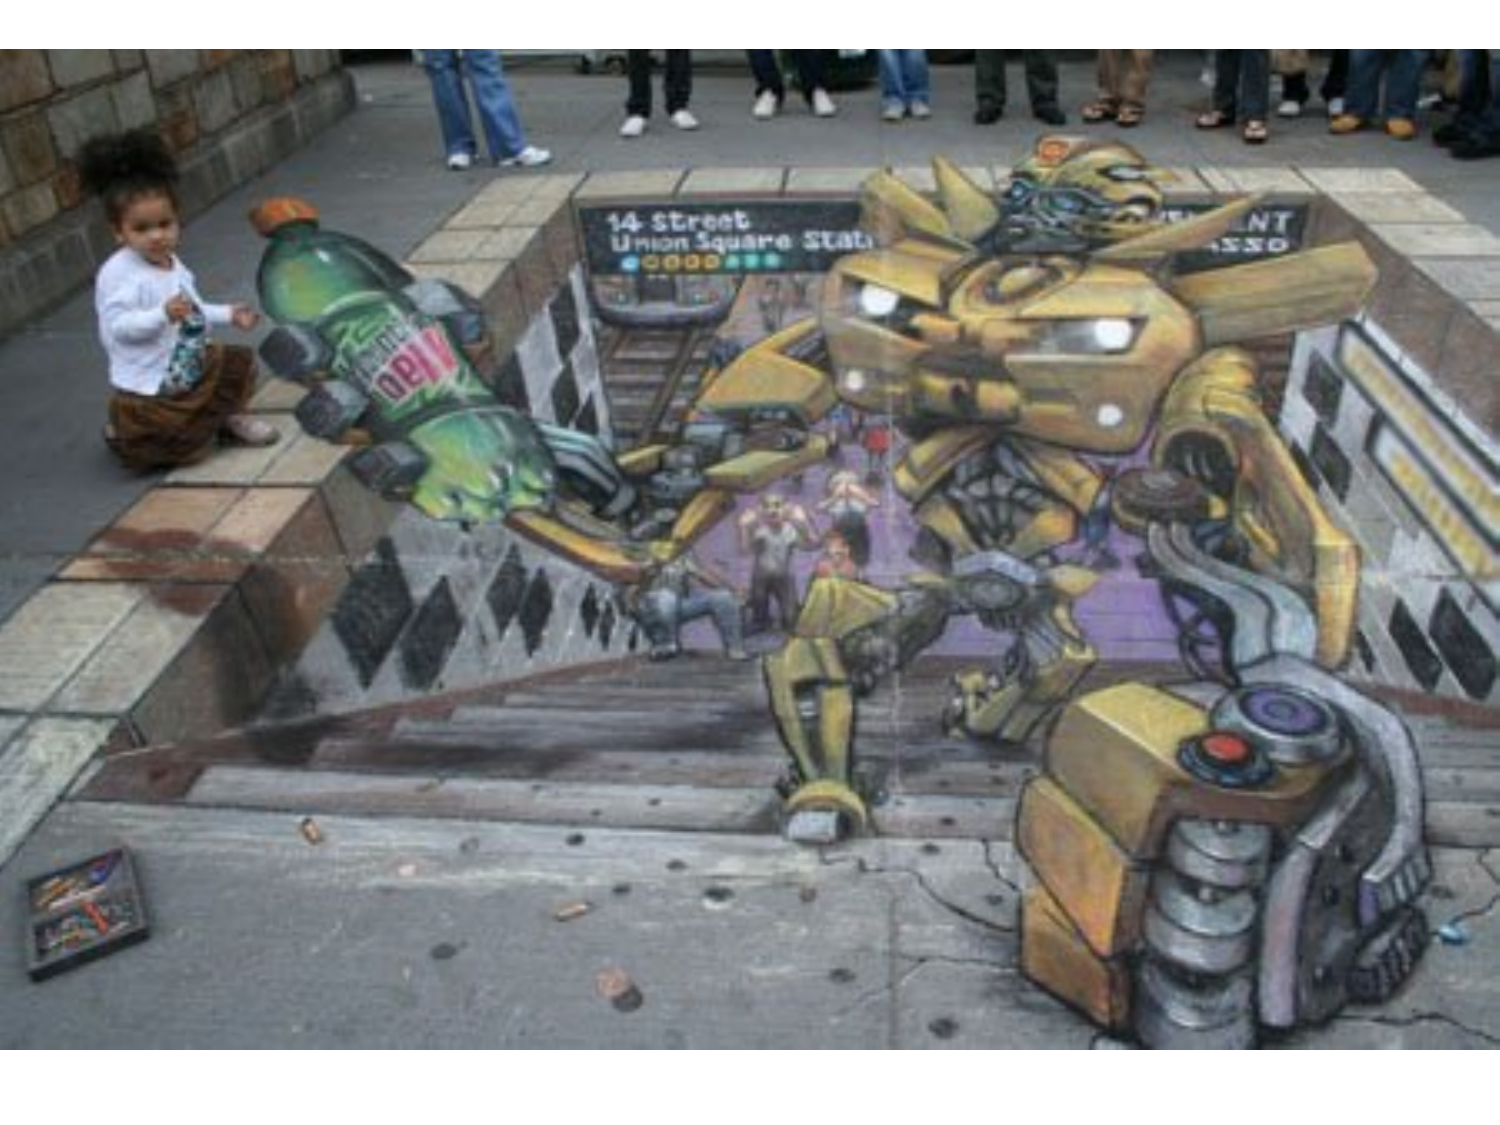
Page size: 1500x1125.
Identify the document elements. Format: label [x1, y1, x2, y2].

picture [0, 49, 1500, 1051]
